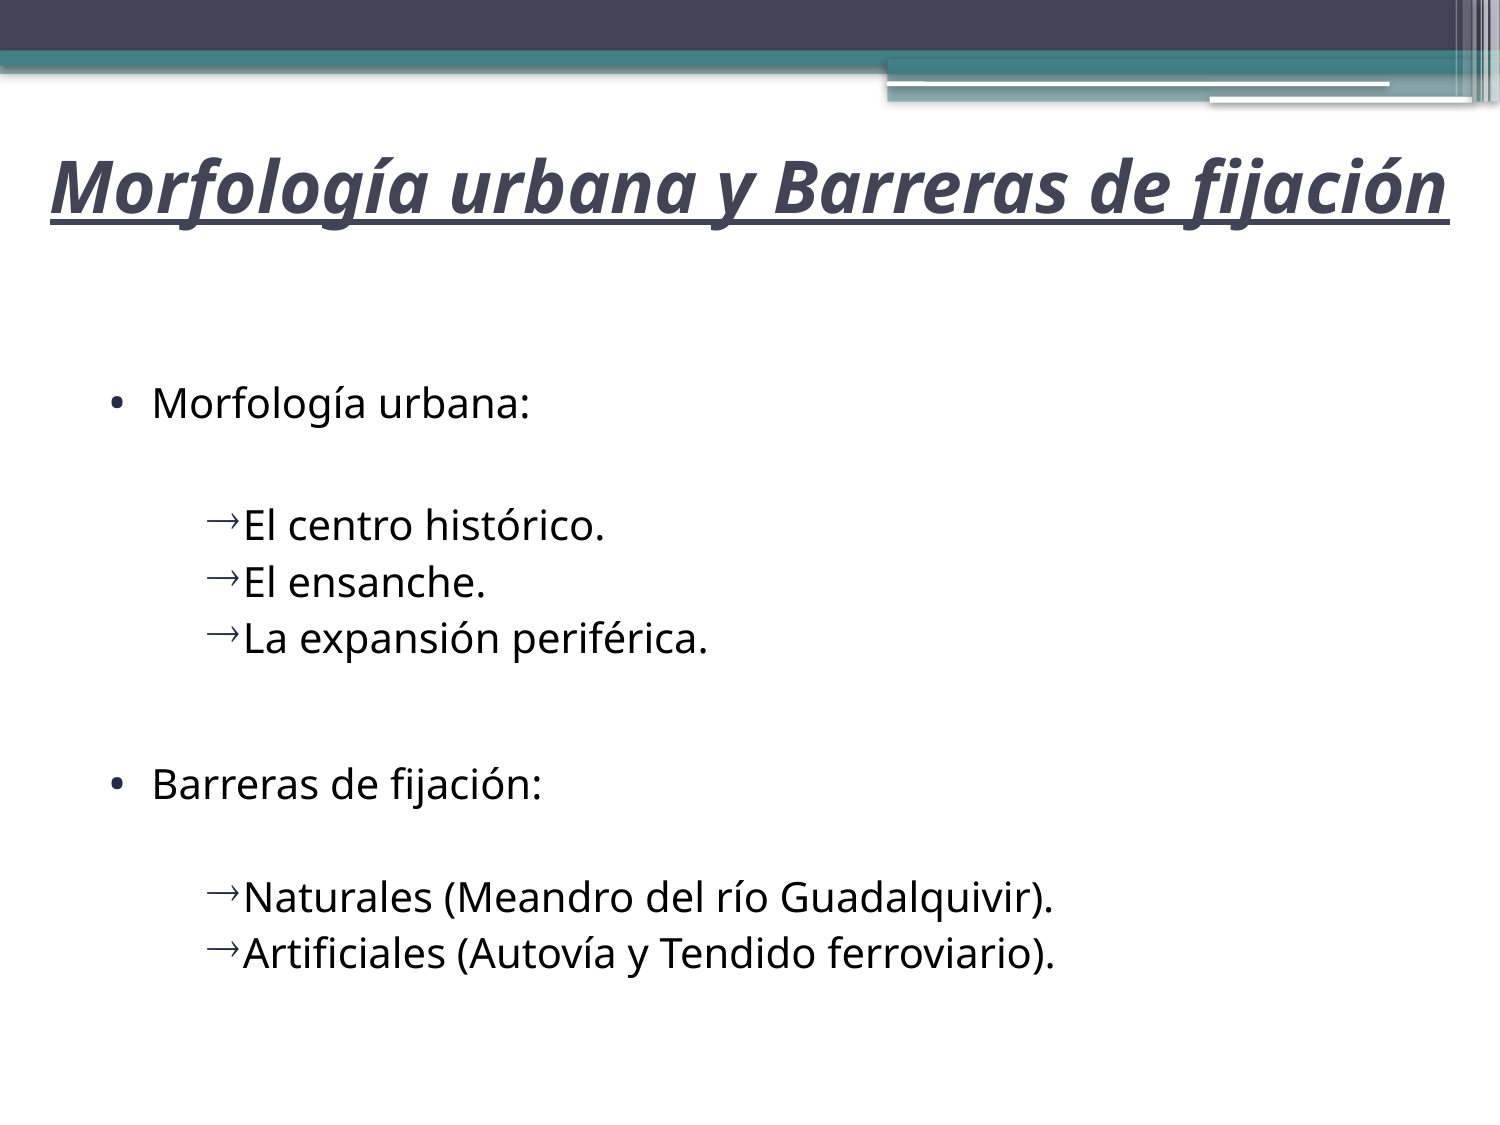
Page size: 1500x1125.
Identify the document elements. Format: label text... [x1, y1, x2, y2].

title Morfología urbana y Barreras de fijación [0, 137, 1500, 232]
list Morfología urbana: El centro histórico. El ensanche. La expansión periférica. Barreras de fijación: Naturales (Meandro del río Guadalquivir). Artificiales (Autovía y Tendido ferroviario). [76, 369, 1424, 1125]
